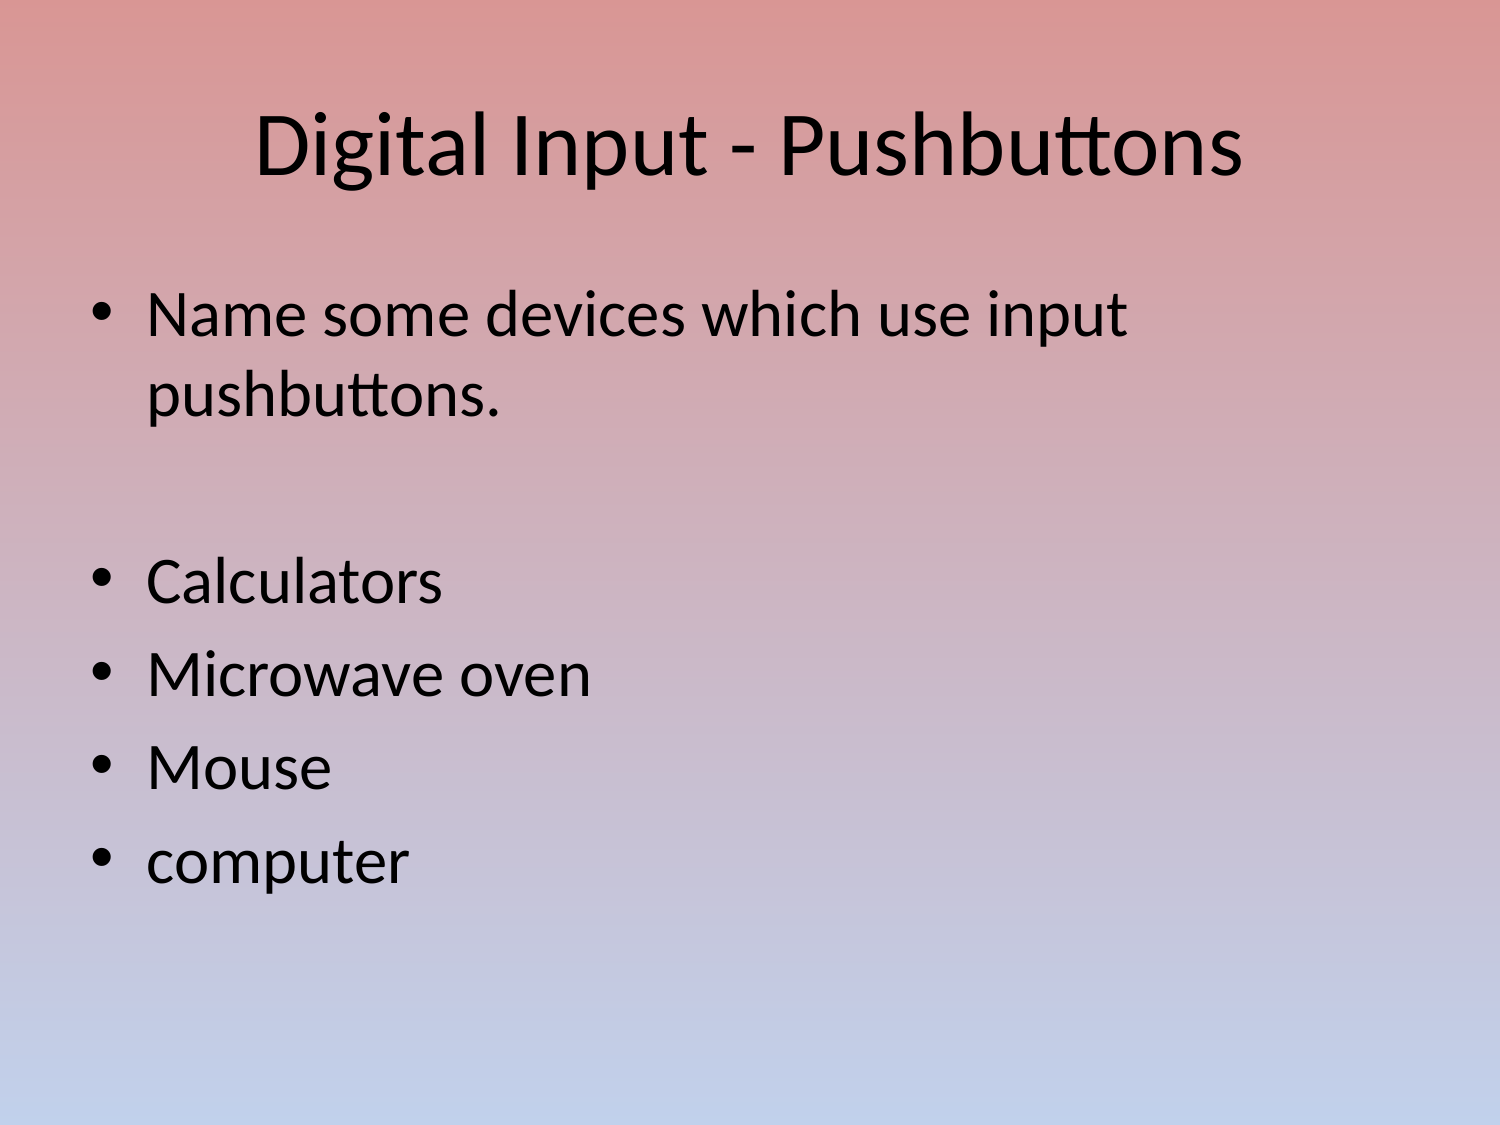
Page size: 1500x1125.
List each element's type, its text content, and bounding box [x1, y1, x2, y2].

title Digital Input - Pushbuttons [75, 45, 1425, 233]
list Name some devices which use input pushbuttons. Calculators Microwave oven Mouse computer [75, 262, 1425, 1005]
